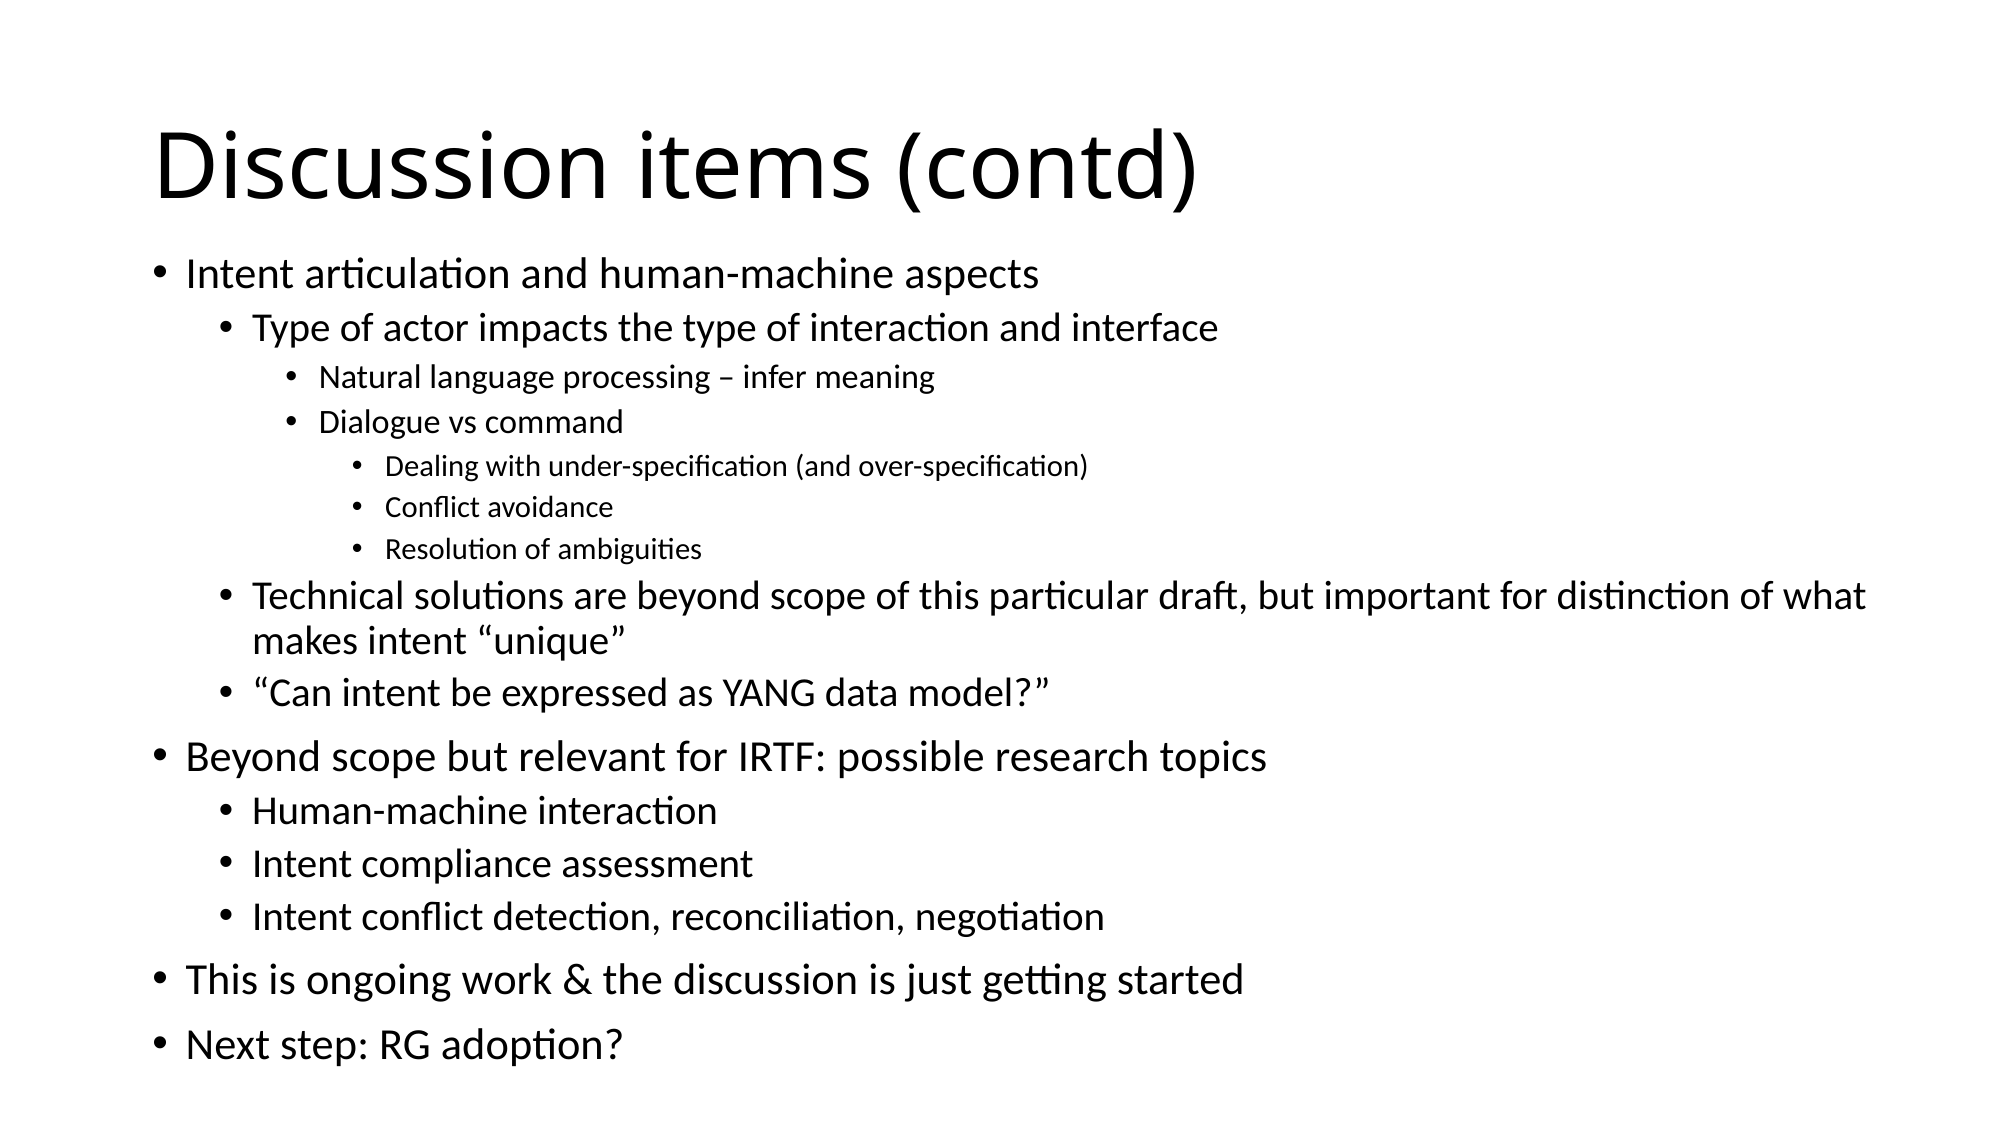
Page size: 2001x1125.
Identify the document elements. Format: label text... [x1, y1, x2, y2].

list Intent articulation and human-machine aspects Type of actor impacts the type of interaction and interface Natural language processing – infer meaning Dialogue vs command Dealing with under-specification (and over-specification) Conflict avoidance Resolution of ambiguities Technical solutions are beyond scope of this particular draft, but important for distinction of what makes intent “unique” “Can intent be expressed as YANG data model?” Beyond scope but relevant for IRTF: possible research topics Human-machine interaction Intent compliance assessment Intent conflict detection, reconciliation, negotiation This is ongoing work & the discussion is just getting started Next step: RG adoption? [137, 242, 1942, 1086]
title Discussion items (contd) [137, 59, 1863, 242]
